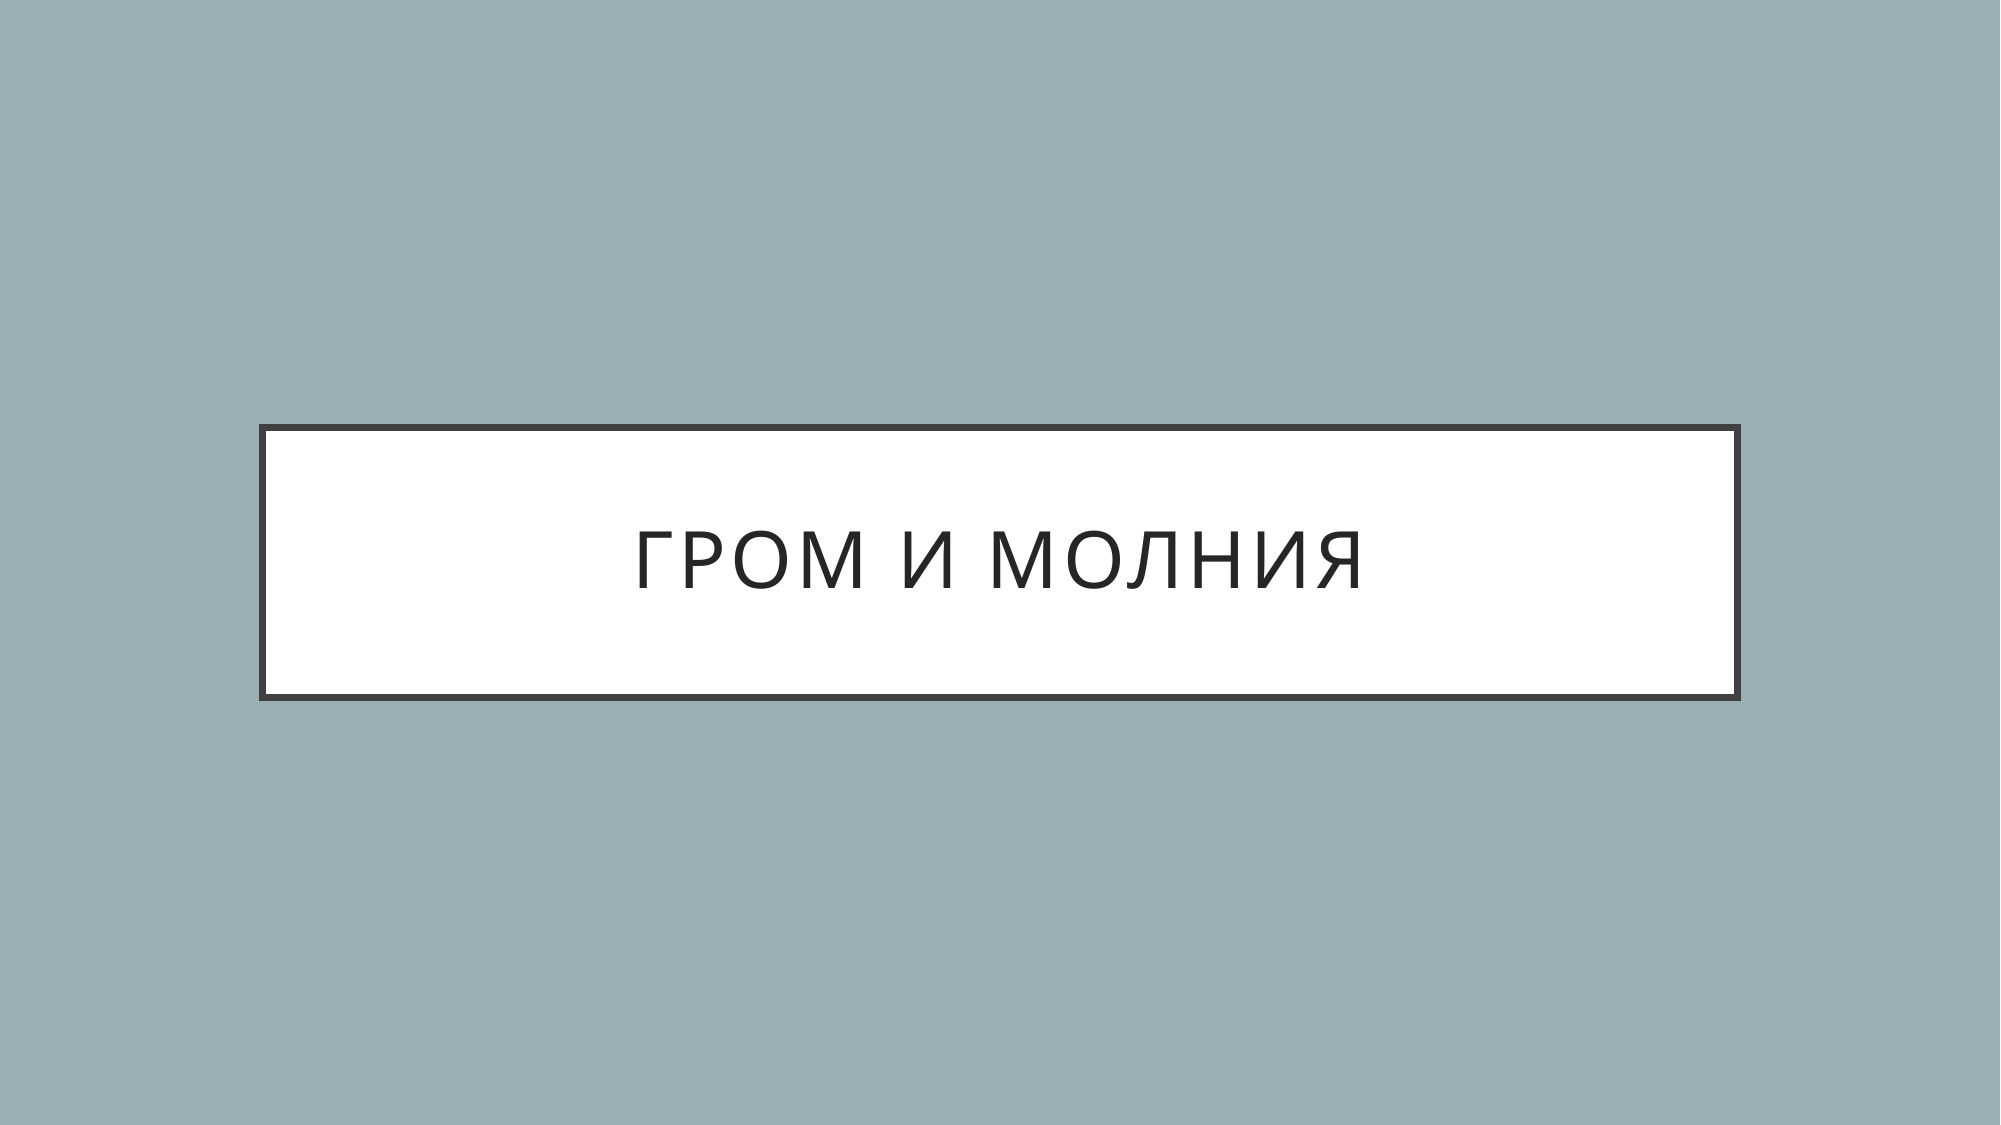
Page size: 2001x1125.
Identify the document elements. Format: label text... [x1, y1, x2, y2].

title ГроМ и молния [259, 424, 1741, 701]
